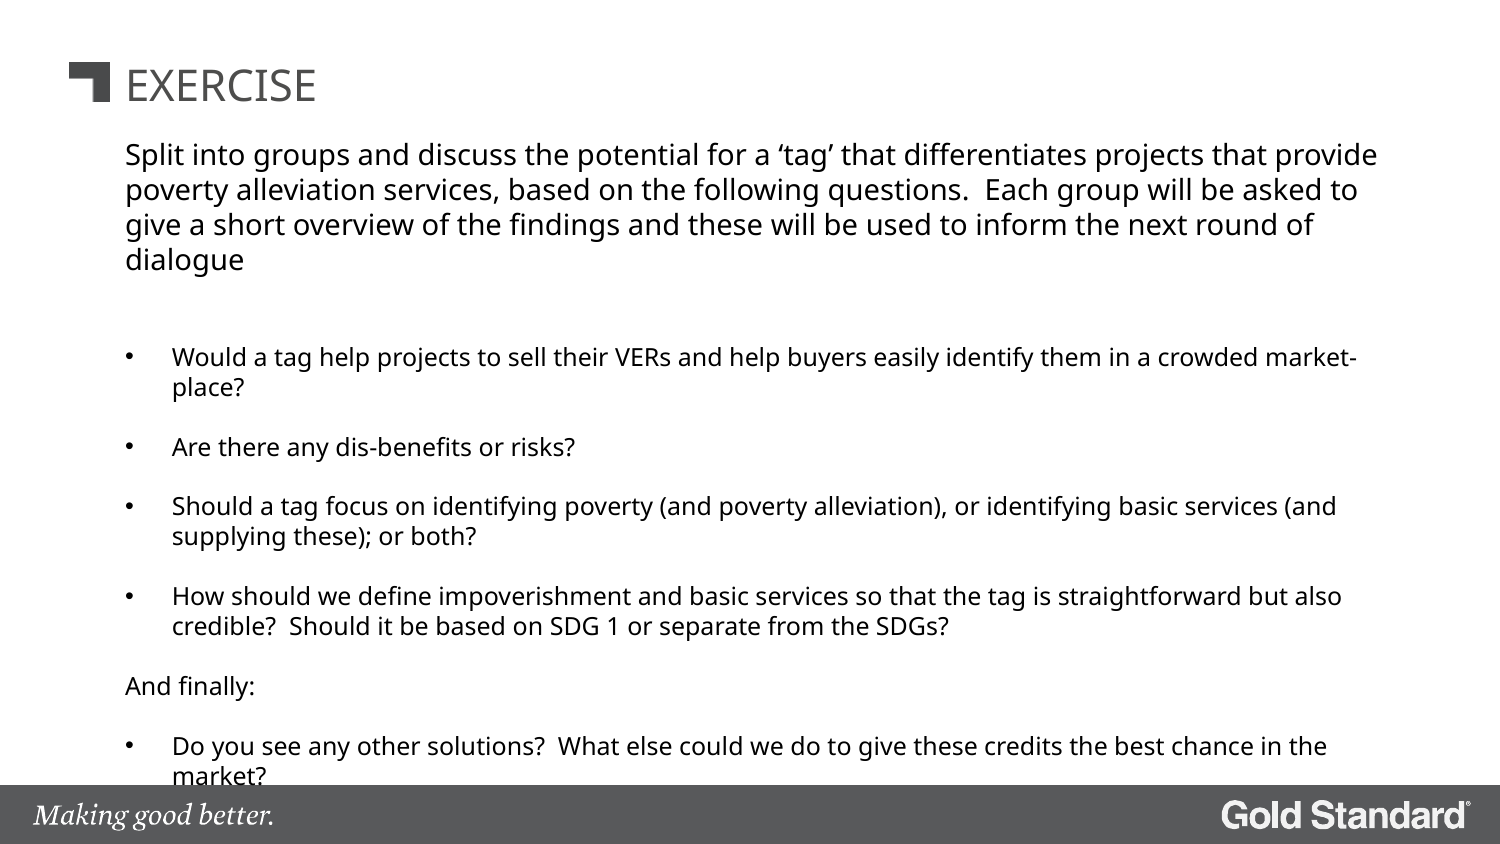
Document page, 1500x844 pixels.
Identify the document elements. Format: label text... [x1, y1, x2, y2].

title EXERCISE [109, 50, 1485, 118]
picture [69, 62, 109, 84]
text_box Split into groups and discuss the potential for a ‘tag’ that differentiates projects that provide poverty alleviation services, based on the following questions. Each group will be asked to give a short overview of the findings and these will be used to inform the next round of dialogue Would a tag help projects to sell their VERs and help buyers easily identify them in a crowded market-place? Are there any dis-benefits or risks? Should a tag focus on identifying poverty (and poverty alleviation), or identifying basic services (and supplying these); or both? How should we define impoverishment and basic services so that the tag is straightforward but also credible? Should it be based on SDG 1 or separate from the SDGs? And finally: Do you see any other solutions? What else could we do to give these credits the best chance in the market? [58, 84, 1419, 844]
